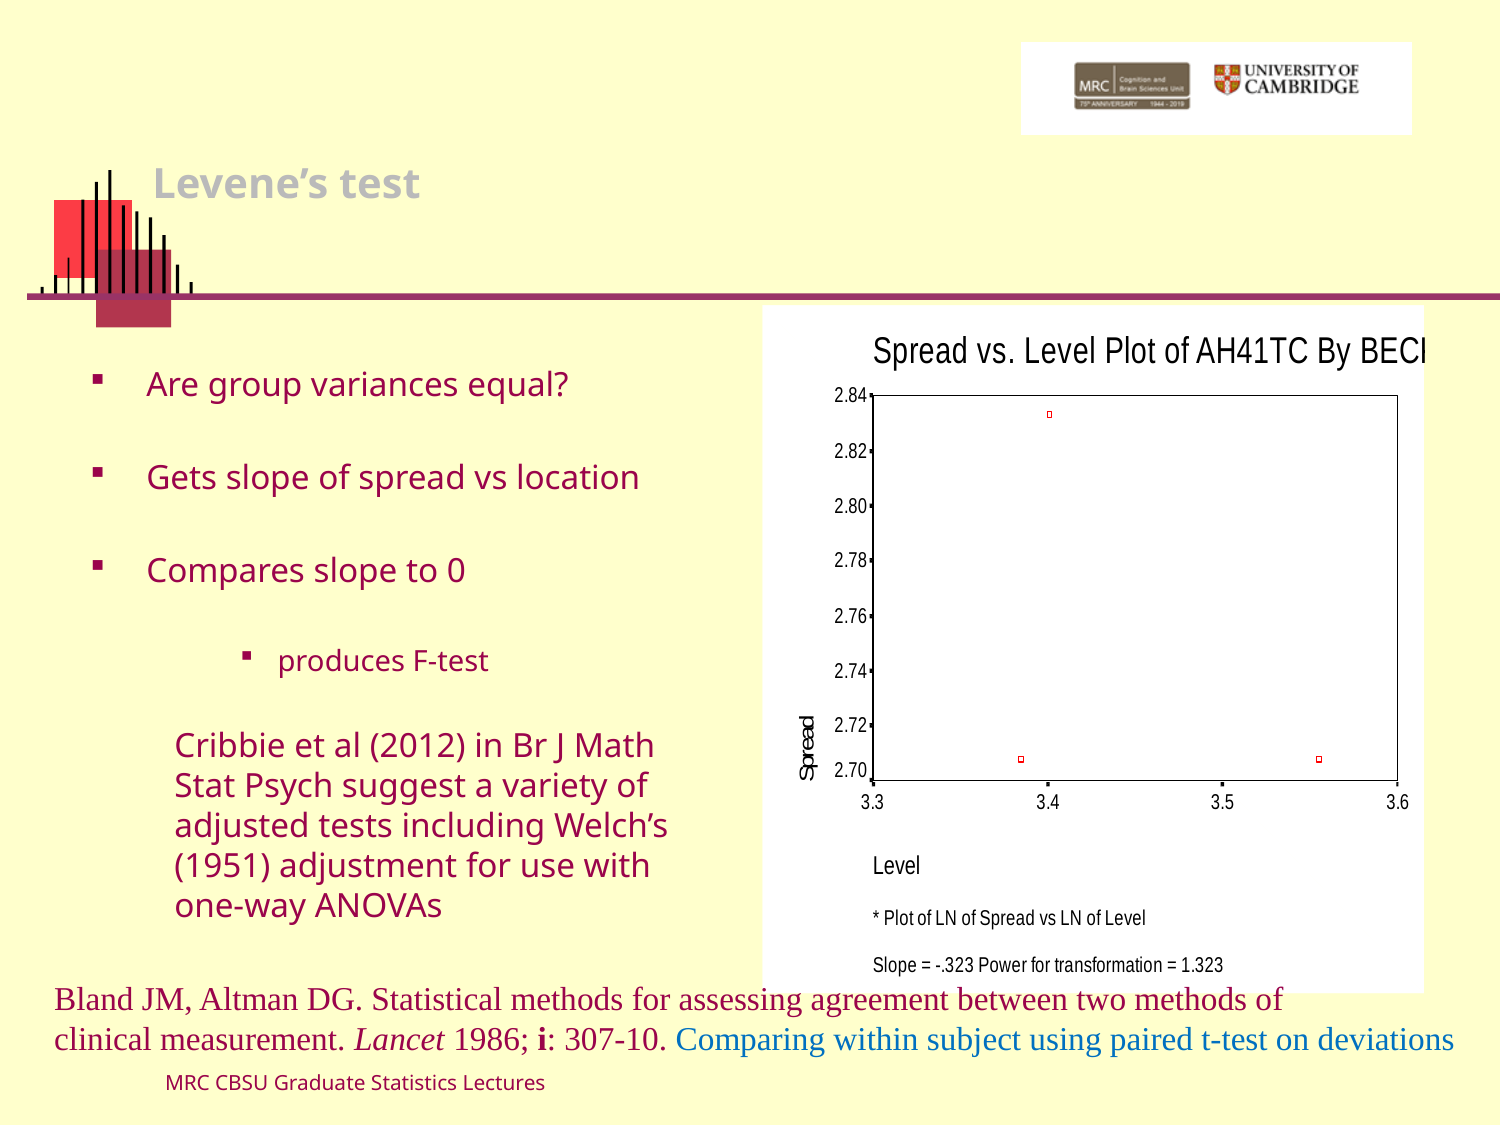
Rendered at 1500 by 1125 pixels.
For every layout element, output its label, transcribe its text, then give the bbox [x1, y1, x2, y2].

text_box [762, 305, 1426, 995]
title Levene’s test [137, 137, 988, 233]
picture [1021, 42, 1412, 135]
list Are group variances equal? Gets slope of spread vs location Compares slope to 0 produces F-test Cribbie et al (2012) in Br J Math Stat Psych suggest a variety of adjusted tests including Welch’s (1951) adjustment for use with one-way ANOVAs [75, 262, 738, 969]
text_box Bland JM, Altman DG. Statistical methods for assessing agreement between two methods of clinical measurement. Lancet 1986; i: 307-10. Comparing within subject using paired t-test on deviations [39, 969, 1472, 1065]
footer MRC CBSU Graduate Statistics Lectures [149, 1065, 988, 1101]
